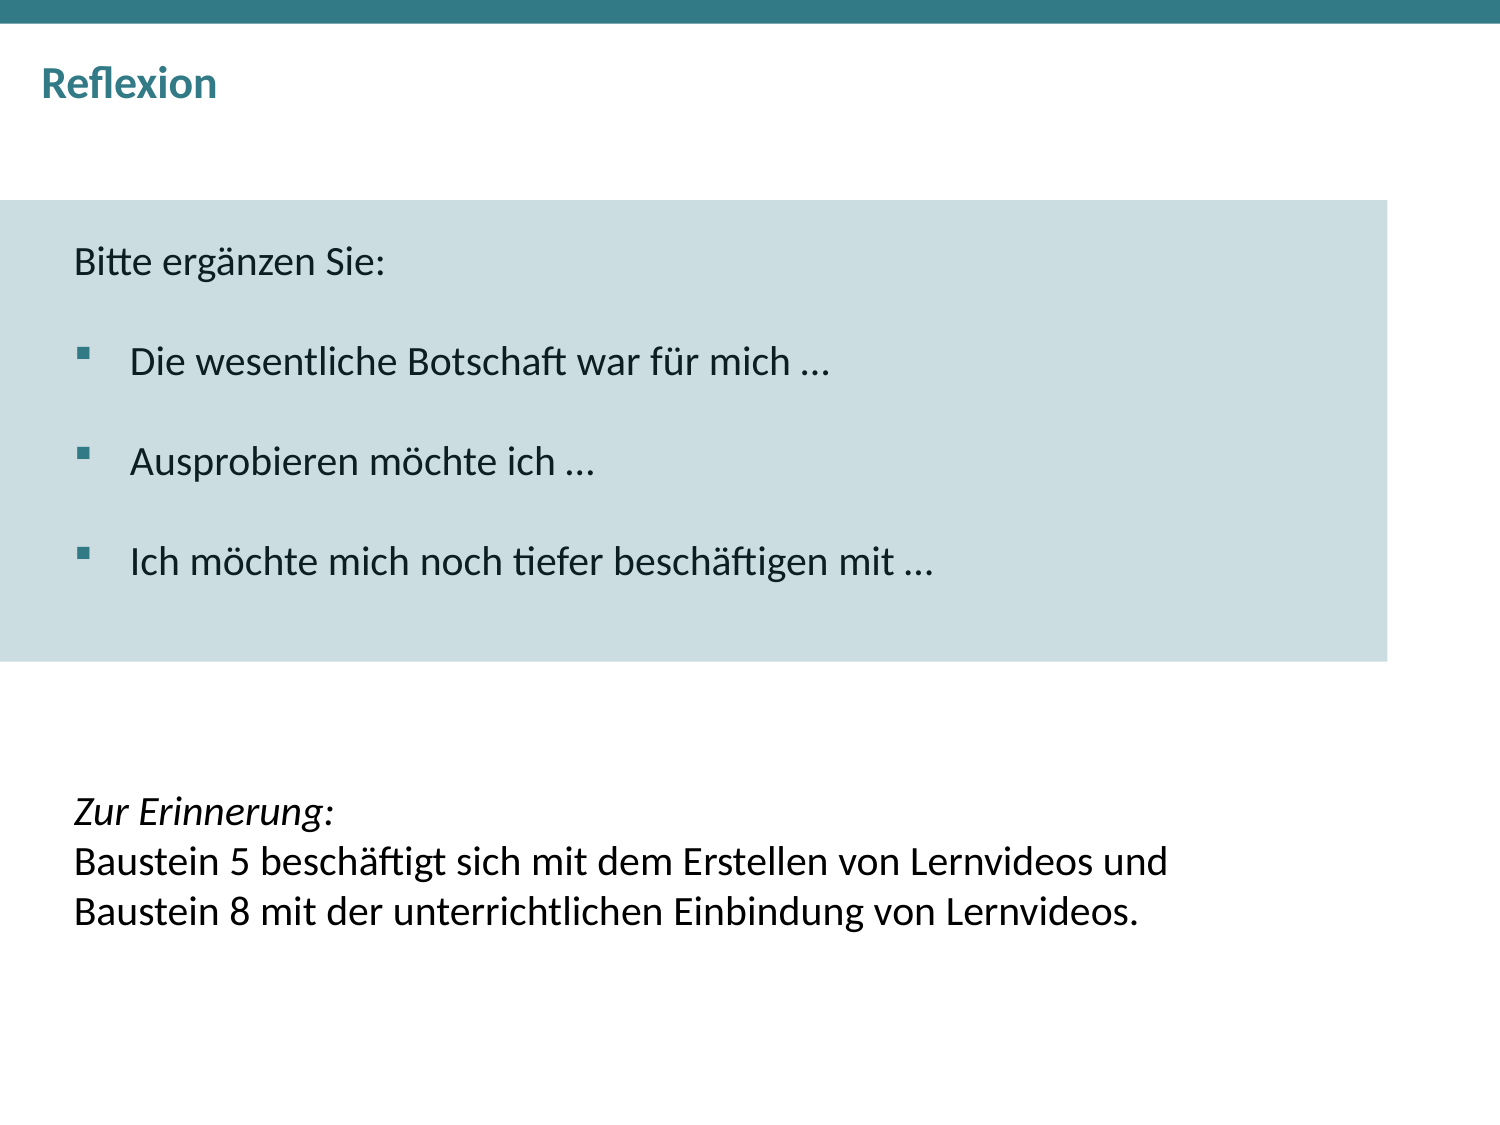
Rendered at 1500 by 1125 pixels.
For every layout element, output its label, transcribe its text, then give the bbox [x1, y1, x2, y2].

text_box [0, 200, 1388, 662]
title Reflexion [41, 53, 1459, 119]
text_box Bitte ergänzen Sie: Die wesentliche Botschaft war für mich … Ausprobieren möchte ich … Ich möchte mich noch tiefer beschäftigen mit … Zur Erinnerung: Baustein 5 beschäftigt sich mit dem Erstellen von Lernvideos und Baustein 8 mit der unterrichtlichen Einbindung von Lernvideos. [58, 662, 1185, 942]
